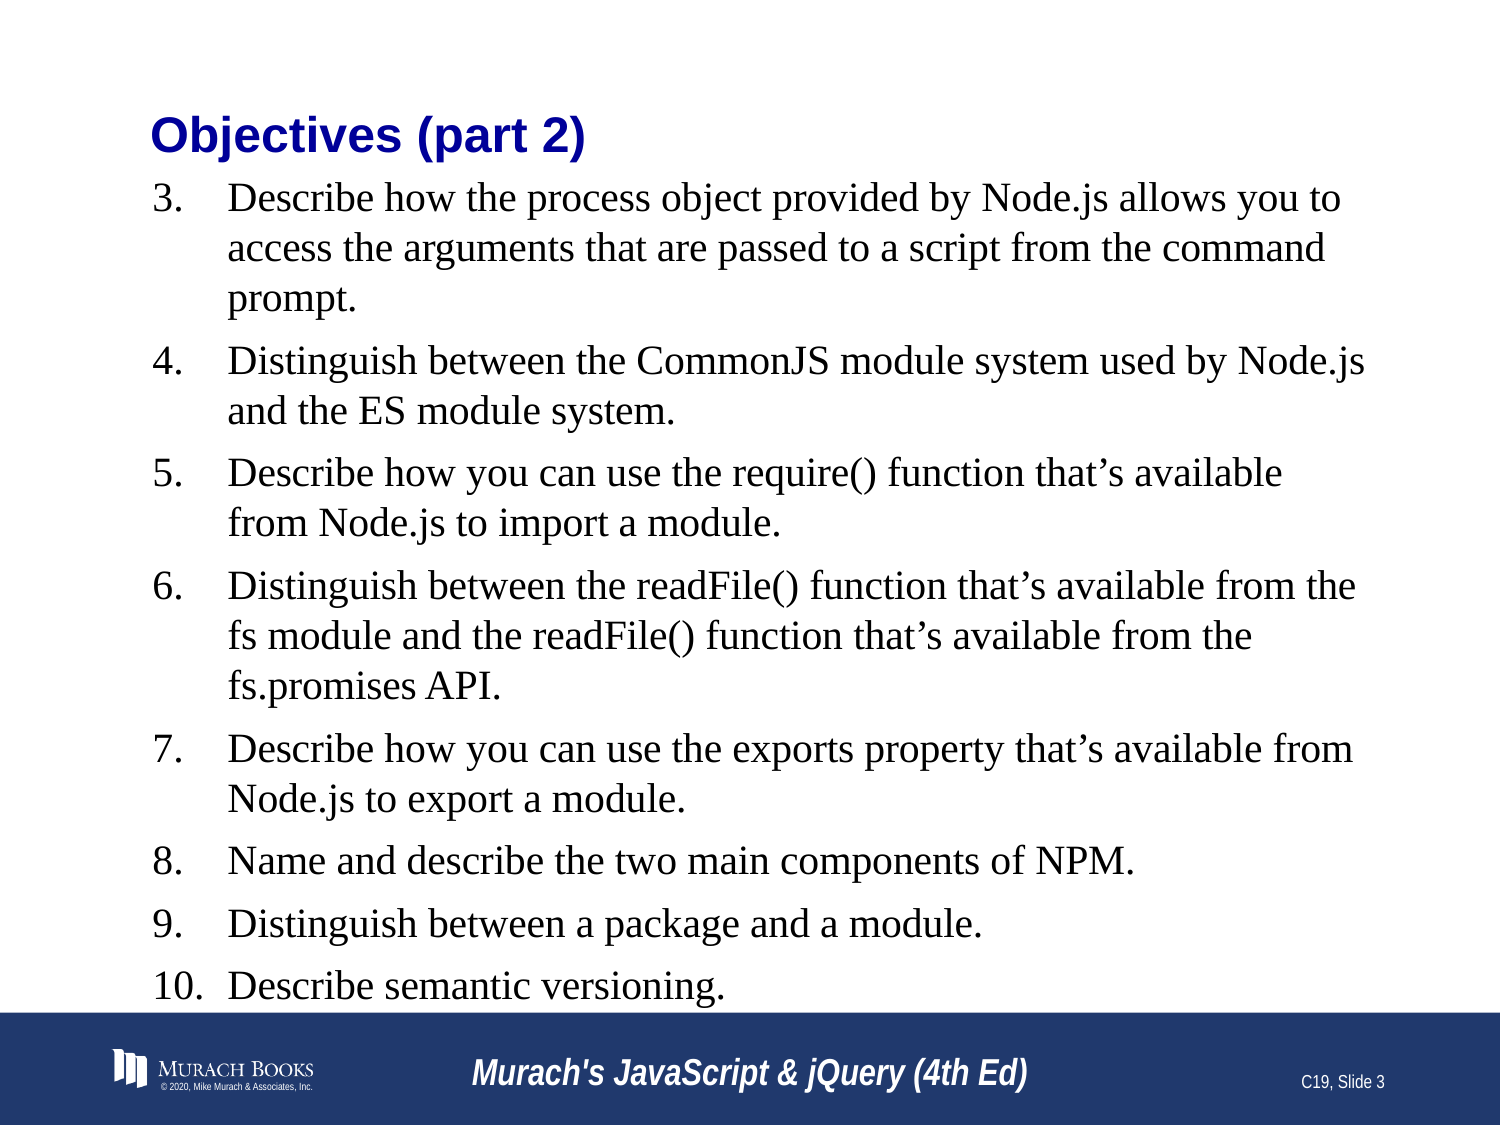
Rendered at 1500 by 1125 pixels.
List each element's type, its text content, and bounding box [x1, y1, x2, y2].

title Objectives (part 2) [150, 102, 1350, 162]
slide_number Murach's JavaScript & jQuery (4th Ed) [463, 1025, 1050, 1100]
footer © 2020, Mike Murach & Associates, Inc. [12, 1025, 463, 1100]
slide_number C19, Slide 3 [1087, 1025, 1400, 1100]
list Describe how the process object provided by Node.js allows you to access the arguments that are passed to a script from the command prompt. Distinguish between the CommonJS module system used by Node.js and the ES module system. Describe how you can use the require() function that’s available from Node.js to import a module. Distinguish between the readFile() function that’s available from the fs module and the readFile() function that’s available from the fs.promises API. Describe how you can use the exports property that’s available from Node.js to export a module. Name and describe the two main components of NPM. Distinguish between a package and a module. Describe semantic versioning. [137, 162, 1388, 963]
